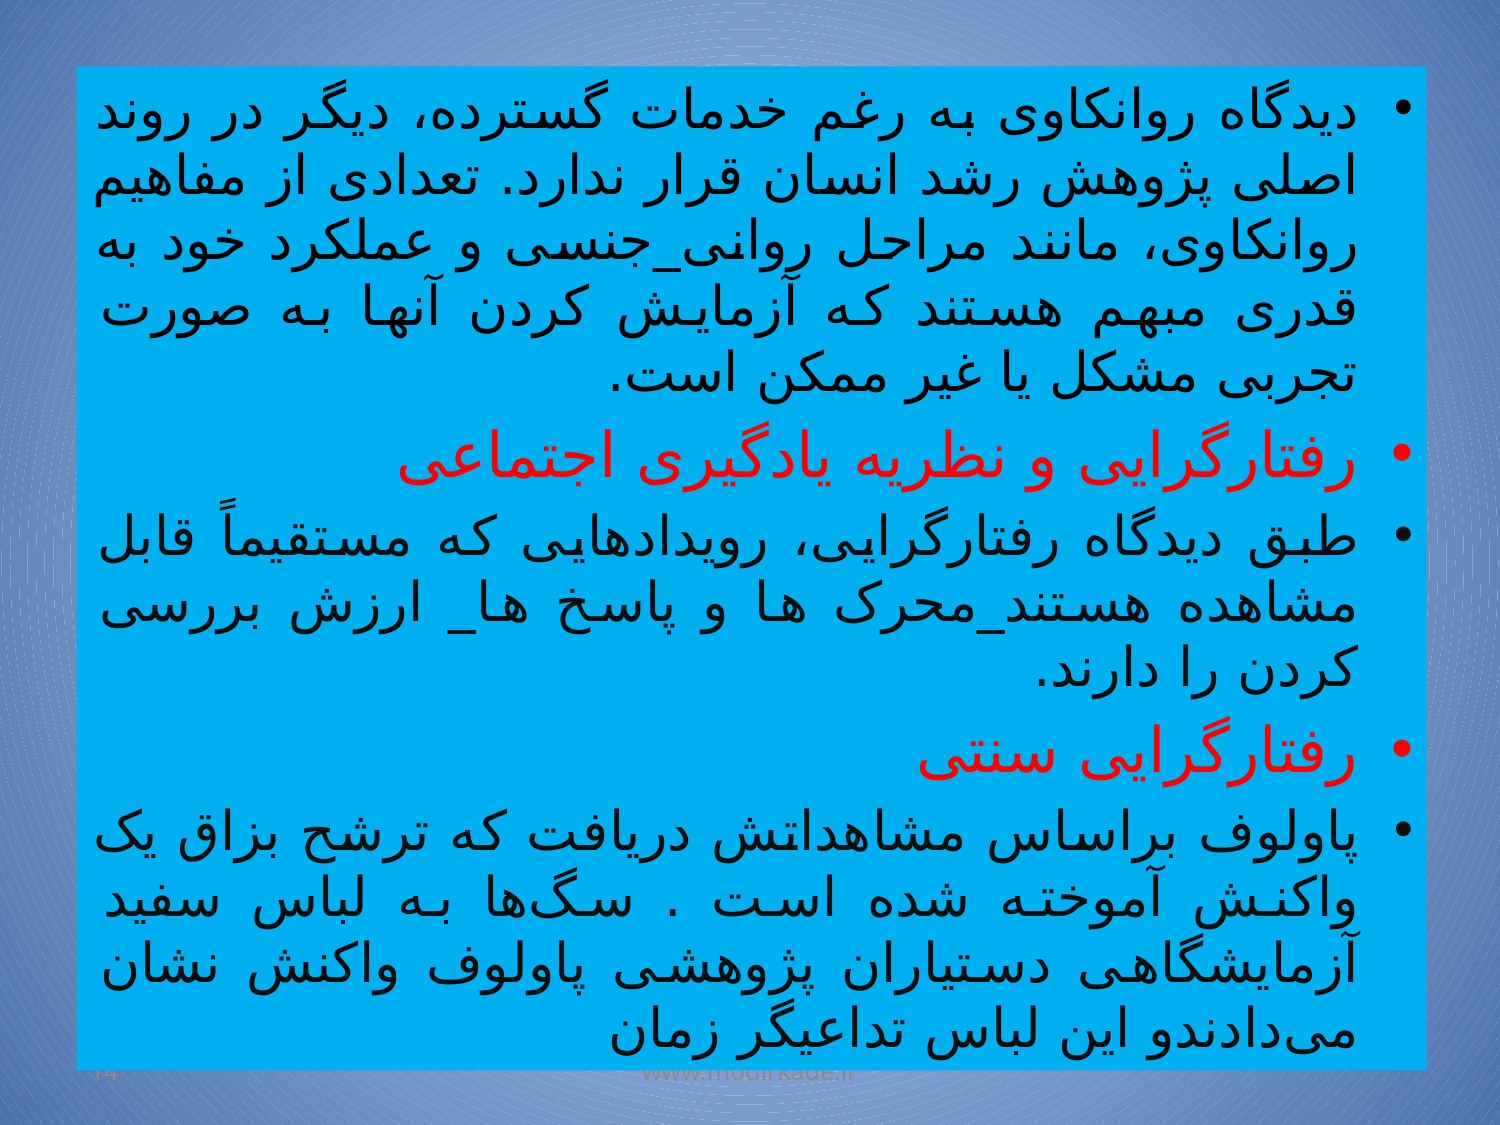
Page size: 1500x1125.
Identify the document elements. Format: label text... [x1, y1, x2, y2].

list دیدگاه روانکاوی به رغم خدمات گسترده، دیگر در روند اصلی پژوهش رشد انسان قرار ندارد. تعدادی از مفاهیم روانکاوی، مانند مراحل روانی_جنسی و عملکرد خود به قدری مبهم هستند که آزمایش کردن آنها به صورت تجربی مشکل یا غیر ممکن است. رفتارگرایی و نظریه یادگیری اجتماعی طبق دیدگاه رفتارگرایی، رویدادهایی که مستقیماً قابل مشاهده هستند_محرک ها و پاسخ ها_ ارزش بررسی کردن را دارند. رفتارگرایی سنتی پاولوف براساس مشاهداتش دریافت که ترشح بزاق یک واکنش آموخته شده است . سگ‌ها به لباس سفید آزمایشگاهی دستیاران پژوهشی پاولوف واکنش نشان می‌دادندو این لباس تداعیگر زمان [76, 66, 1427, 1071]
footer www.modirkade.ir [512, 1042, 988, 1103]
slide_number 14 [75, 1042, 425, 1103]
